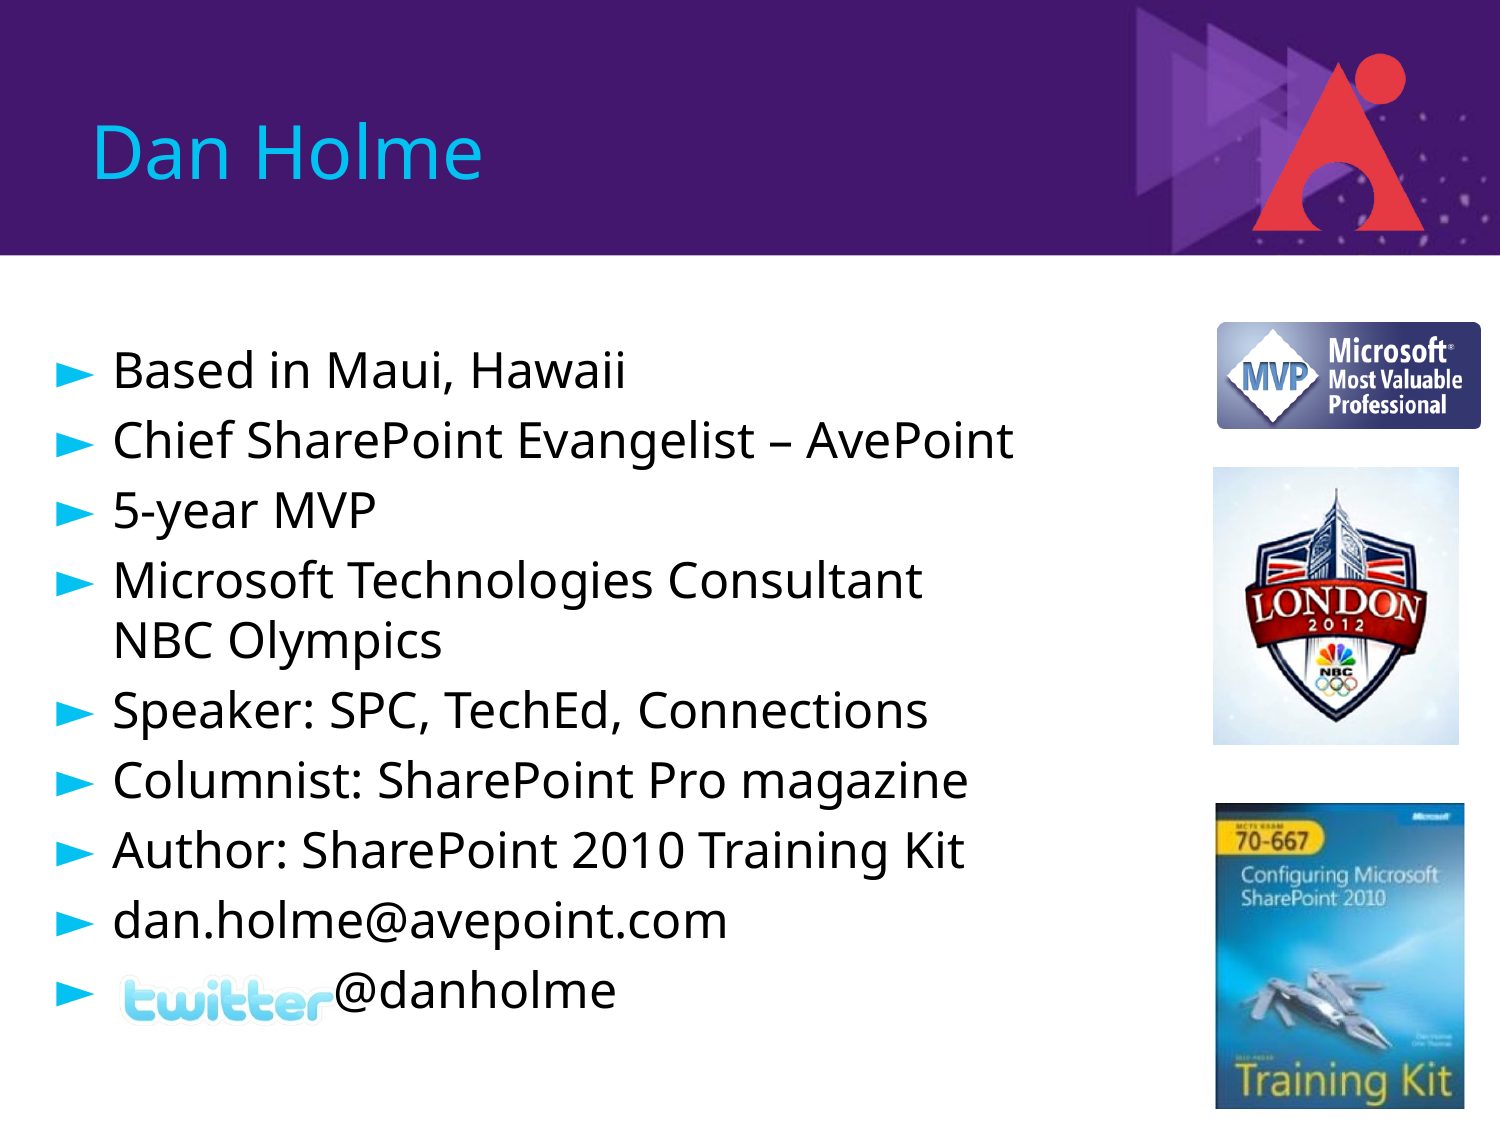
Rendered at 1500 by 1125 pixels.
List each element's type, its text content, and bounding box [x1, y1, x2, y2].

picture [1216, 322, 1481, 430]
picture [1187, 803, 1493, 1109]
title Dan Holme [75, 56, 1425, 244]
picture [0, 0, 1500, 255]
list Based in Maui, Hawaii Chief SharePoint Evangelist – AvePoint 5-year MVP Microsoft Technologies Consultant NBC Olympics Speaker: SPC, TechEd, Connections Columnist: SharePoint Pro magazine Author: SharePoint 2010 Training Kit dan.holme@avepoint.com @danholme [41, 331, 1392, 963]
picture [1213, 467, 1459, 746]
picture [105, 954, 349, 1045]
